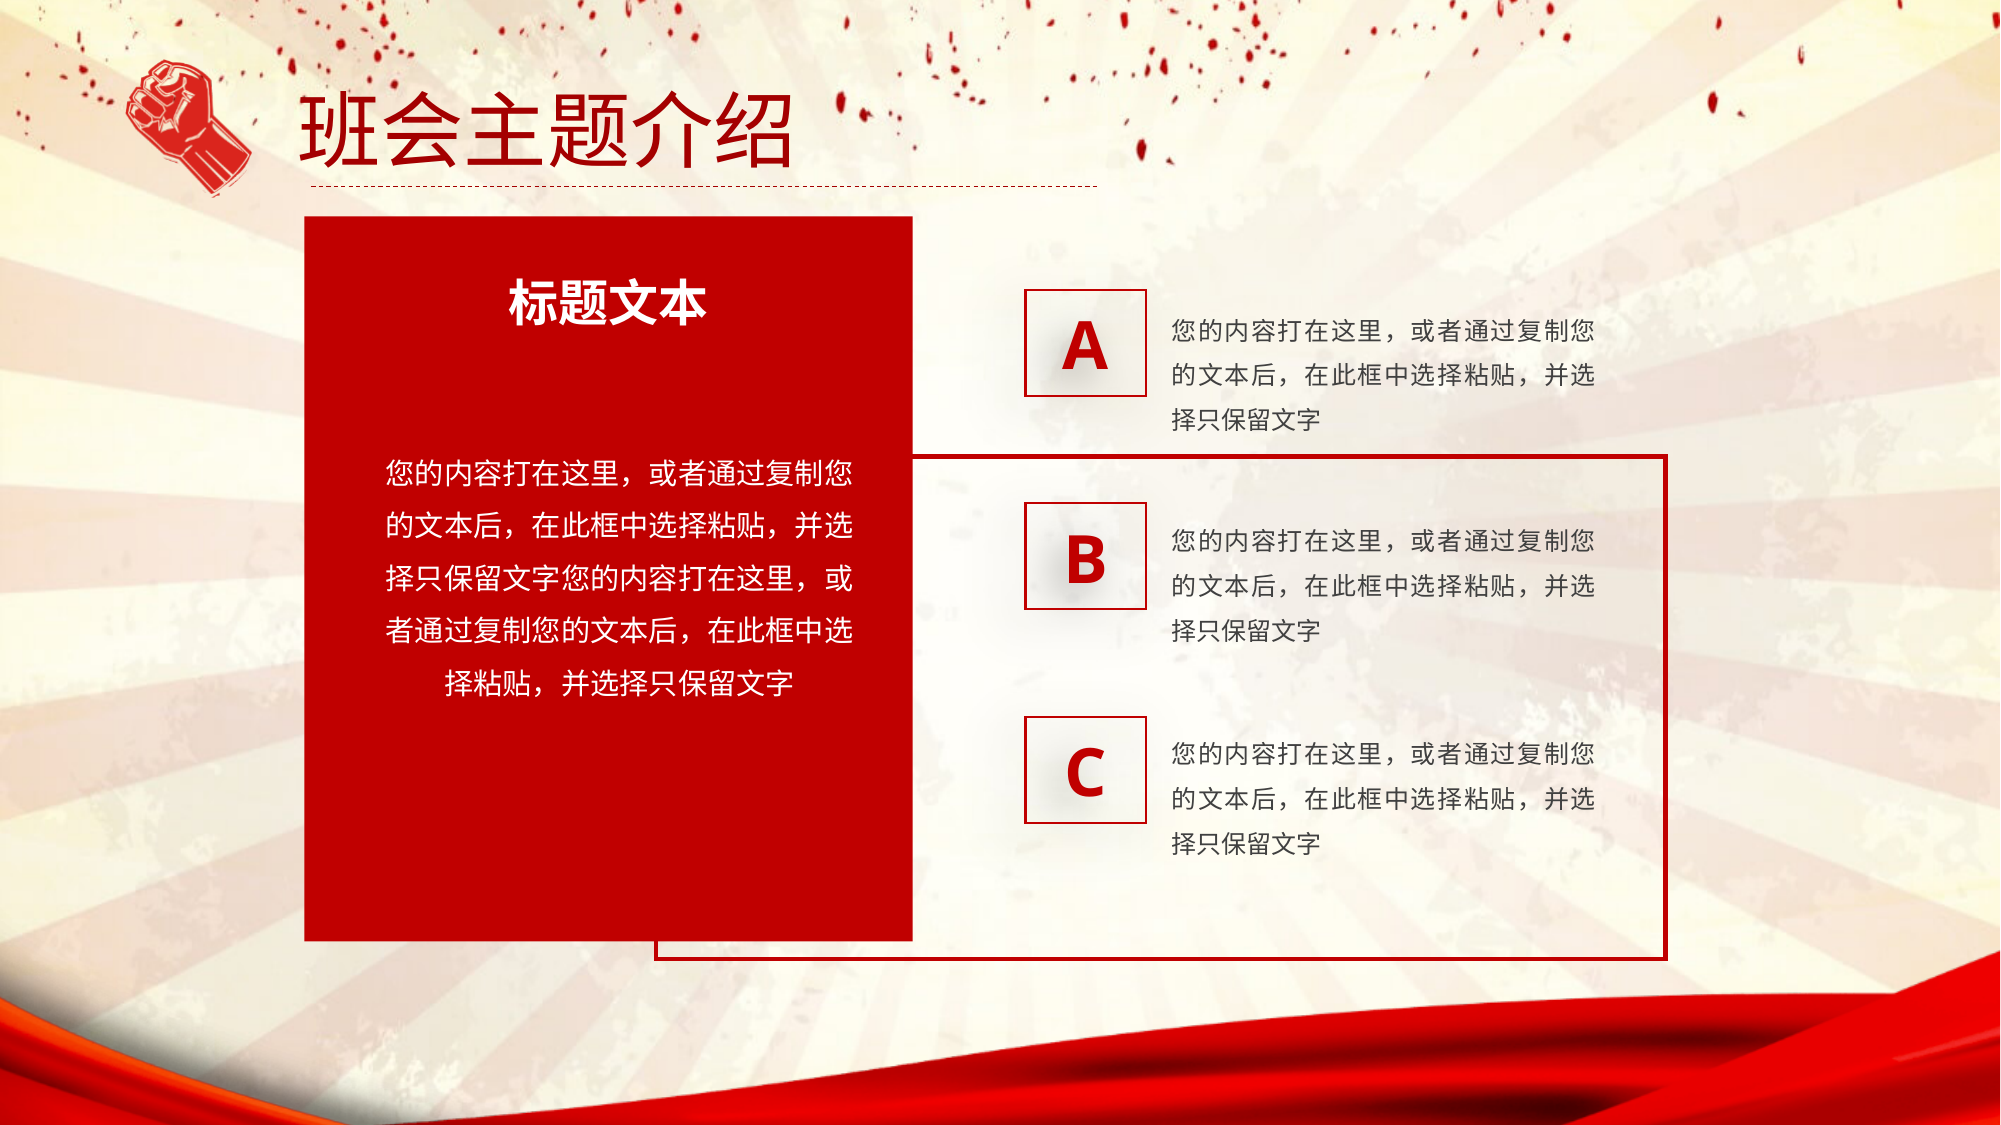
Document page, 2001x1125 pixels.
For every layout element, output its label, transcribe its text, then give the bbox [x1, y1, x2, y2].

text_box 您的内容打在这里，或者通过复制您的文本后，在此框中选择粘贴，并选择只保留文字 [1156, 716, 1611, 867]
picture [0, 0, 2001, 1125]
text_box 您的内容打在这里，或者通过复制您的文本后，在此框中选择粘贴，并选择只保留文字 [1156, 292, 1611, 443]
text_box [655, 456, 1667, 960]
text_box B [1024, 502, 1147, 610]
text_box C [1024, 716, 1147, 824]
text_box A [1024, 289, 1147, 397]
text_box 您的内容打在这里，或者通过复制您的文本后，在此框中选择粘贴，并选择只保留文字 [1156, 503, 1611, 653]
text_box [304, 216, 913, 942]
text_box 班会主题介绍 [252, 70, 812, 186]
